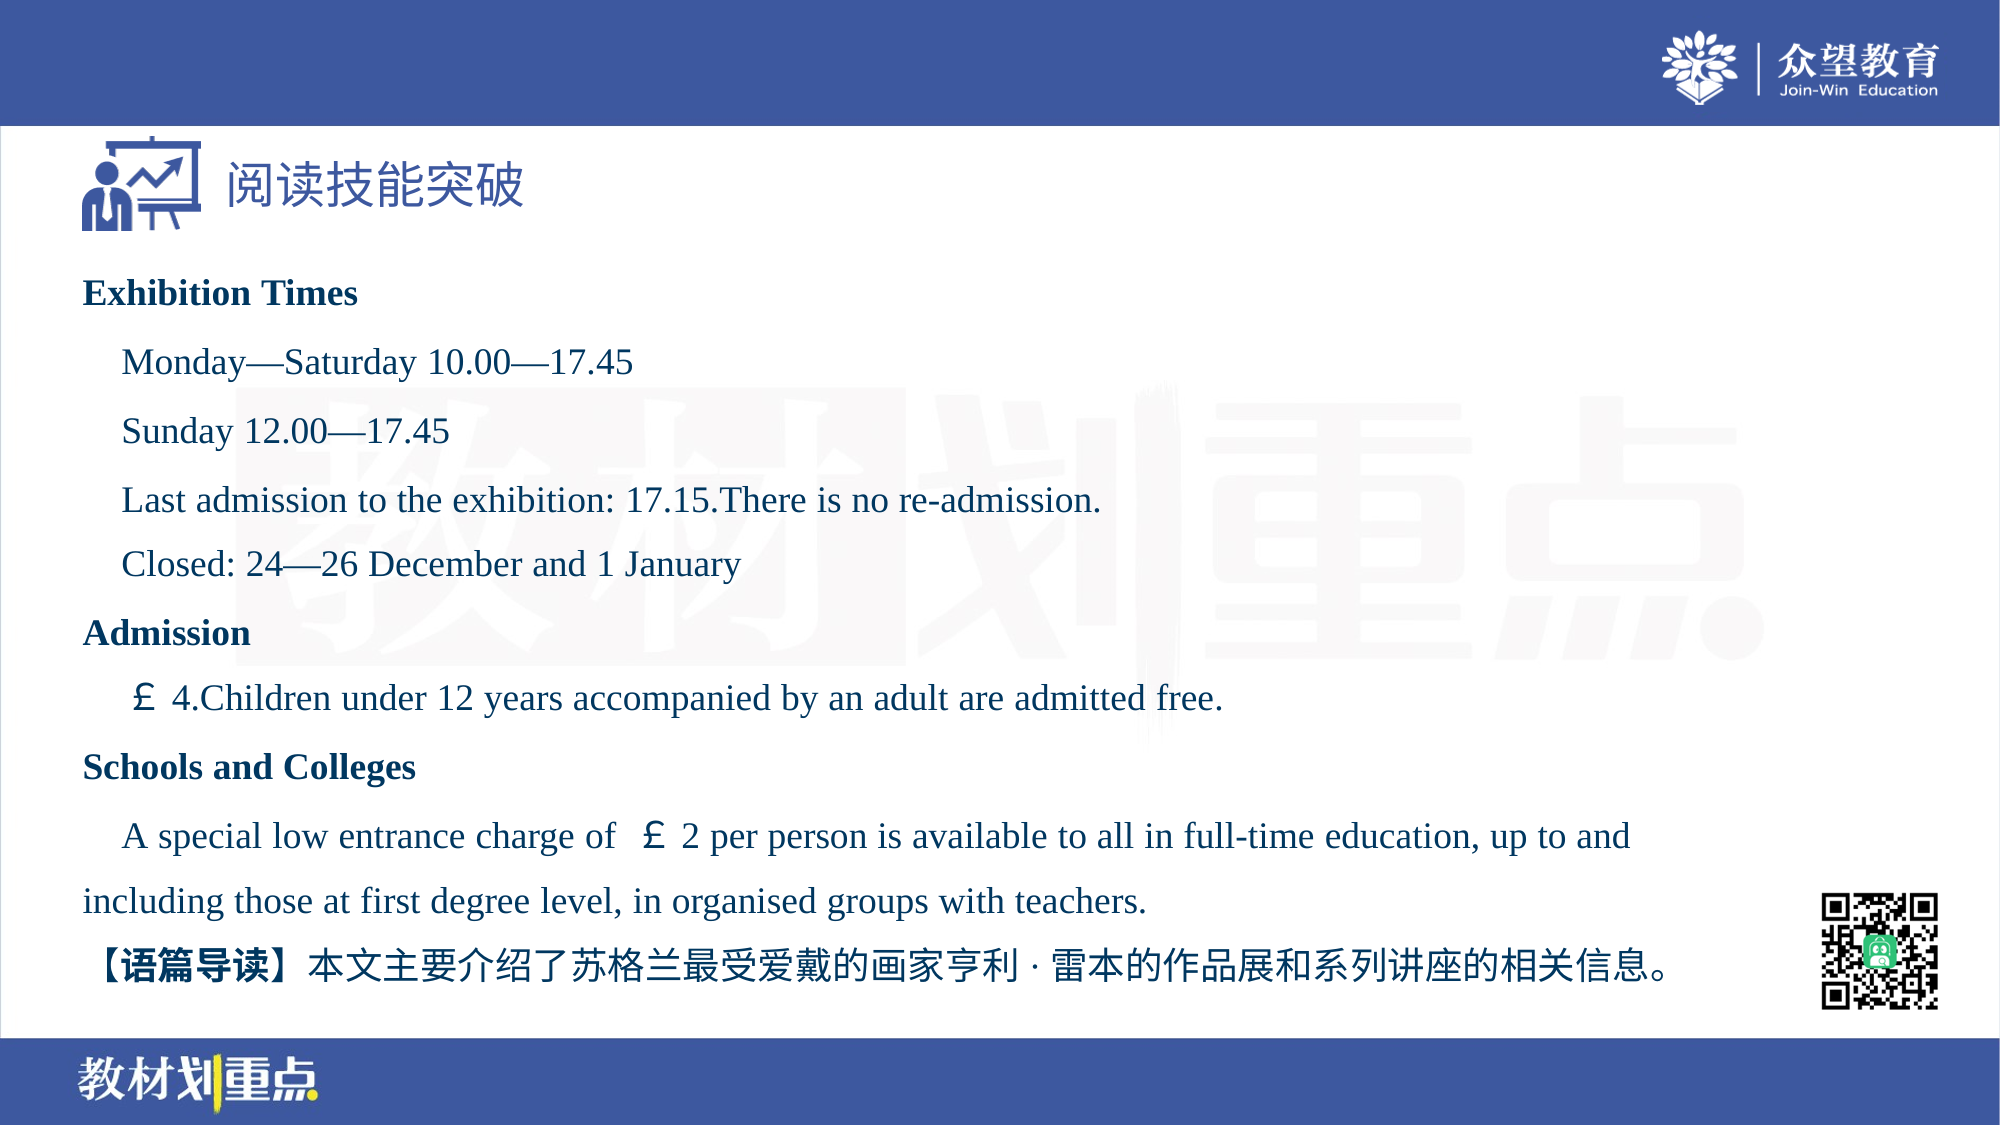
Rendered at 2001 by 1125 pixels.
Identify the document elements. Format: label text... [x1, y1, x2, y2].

text_box Schools and Colleges A special low entrance charge of ￡2 per person is available to all in full-time education, up to and including those at first degree level, in organised groups with teachers. [82, 718, 1817, 914]
text_box Exhibition Times [82, 248, 1817, 306]
text_box 【语篇导读】本文主要介绍了苏格兰最受爱戴的画家亨利·雷本的作品展和系列讲座的相关信息。 [82, 922, 1817, 980]
text_box Monday—Saturday 10.00—17.45 Sunday 12.00—17.45 Last admission to the exhibition: 17.15.There is no re-admission. Closed: 24—26 December and 1 January [82, 313, 1817, 578]
text_box Admission ￡4.Children under 12 years accompanied by an adult are admitted free. [82, 584, 1817, 711]
picture [0, 0, 2000, 1125]
